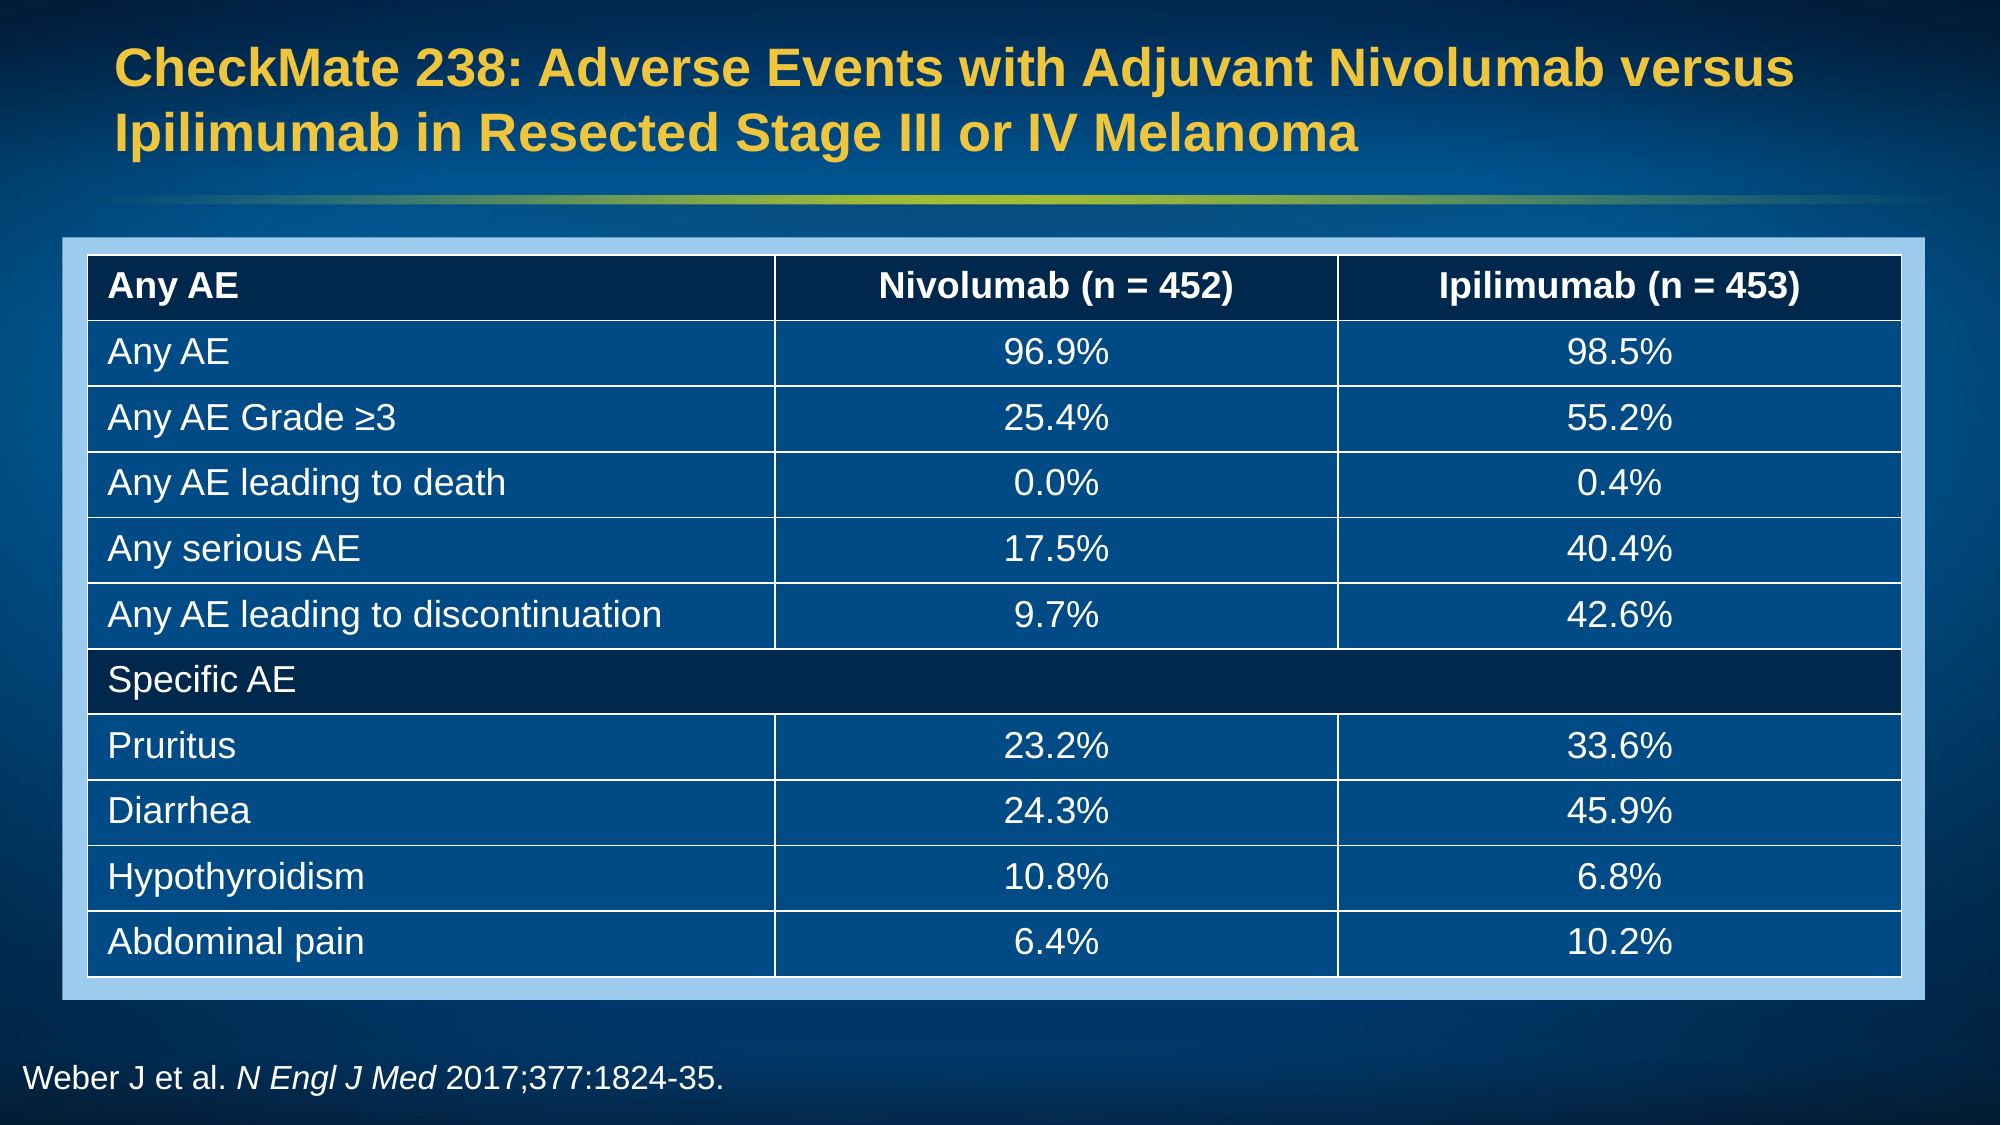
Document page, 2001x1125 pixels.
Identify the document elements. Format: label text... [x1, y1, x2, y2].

text_box CheckMate 238: Adverse Events with Adjuvant Nivolumab versus Ipilimumab in Resected Stage III or IV Melanoma [99, 24, 1900, 188]
table_cell Any serious AE [88, 518, 774, 582]
table_cell 98.5% [1339, 321, 1901, 385]
table_header Nivolumab (n = 452) [776, 256, 1337, 320]
table_header Any AE [88, 256, 774, 320]
table_cell Any AE Grade ≥3 [88, 387, 774, 451]
table_cell 96.9% [776, 321, 1337, 385]
table_cell Any AE leading to discontinuation [88, 584, 774, 648]
table_cell Abdominal pain [88, 912, 774, 976]
table_cell Any AE [88, 321, 774, 385]
table_cell 9.7% [776, 584, 1337, 648]
table_cell 24.3% [776, 781, 1337, 845]
table_cell Diarrhea [88, 781, 774, 845]
table_cell Hypothyroidism [88, 846, 774, 910]
table_cell 55.2% [1339, 387, 1901, 451]
table_header Ipilimumab (n = 453) [1339, 256, 1901, 320]
text_box [62, 237, 1925, 1000]
table_cell 6.8% [1339, 846, 1901, 910]
table_cell 23.2% [776, 715, 1337, 779]
table_cell 33.6% [1339, 715, 1901, 779]
table_cell 10.8% [776, 846, 1337, 910]
table_cell 25.4% [776, 387, 1337, 451]
table_cell 42.6% [1339, 584, 1901, 648]
table_cell Any AE leading to death [88, 453, 774, 517]
table_cell 40.4% [1339, 518, 1901, 582]
table_cell 10.2% [1339, 912, 1901, 976]
picture [0, 0, 2000, 1125]
table_cell Pruritus [88, 715, 774, 779]
text_box Weber J et al. N Engl J Med 2017;377:1824-35. [0, 1048, 1800, 1108]
table_cell 45.9% [1339, 781, 1901, 845]
table_cell Specific AE [88, 650, 1901, 713]
table_cell 0.4% [1339, 453, 1901, 517]
table_cell 17.5% [776, 518, 1337, 582]
table_cell 6.4% [776, 912, 1337, 976]
table_cell 0.0% [776, 453, 1337, 517]
